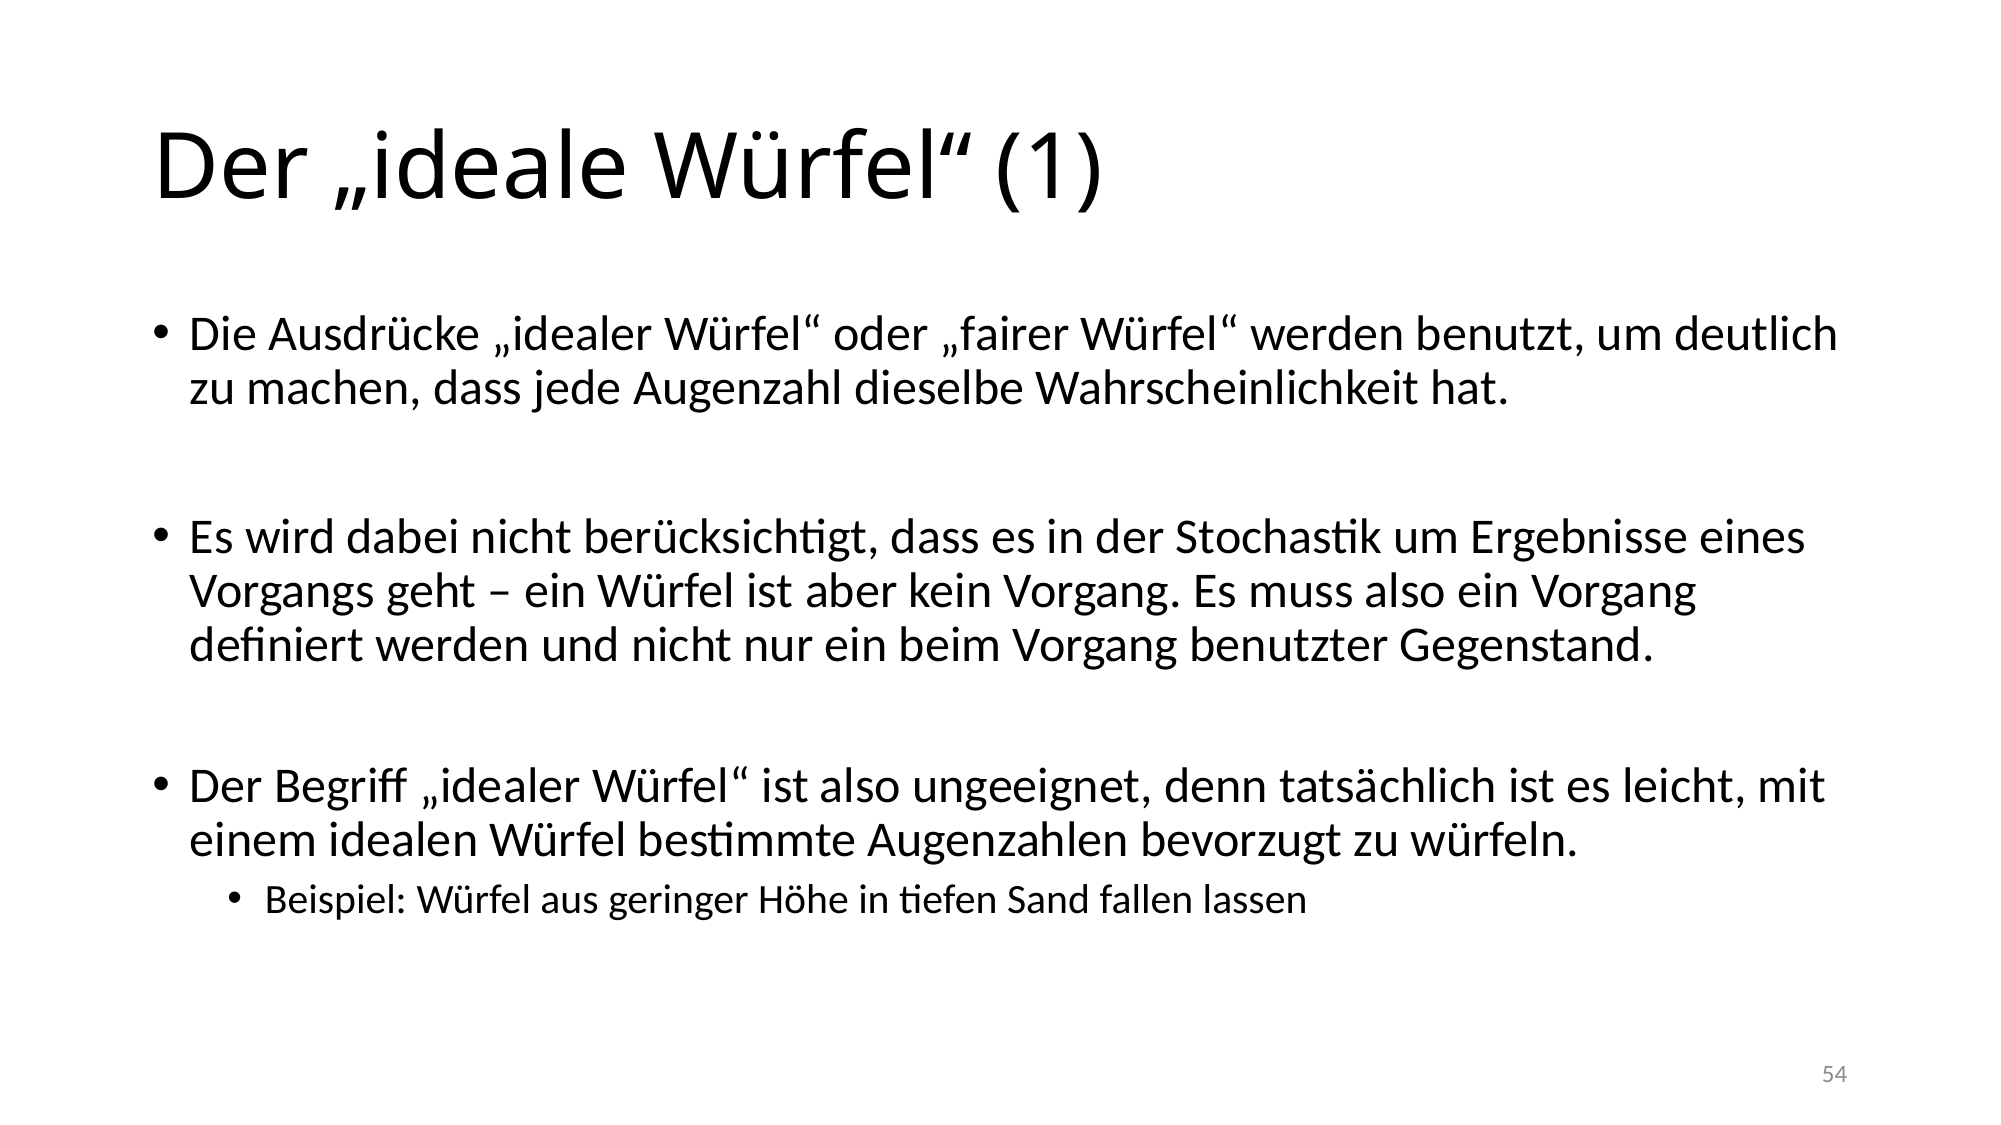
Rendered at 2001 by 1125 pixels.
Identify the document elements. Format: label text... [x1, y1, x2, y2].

title Der „ideale Würfel“ (1) [137, 59, 1882, 278]
slide_number 54 [1412, 1042, 1863, 1103]
list Die Ausdrücke „idealer Würfel“ oder „fairer Würfel“ werden benutzt, um deutlich zu machen, dass jede Augenzahl dieselbe Wahrscheinlichkeit hat. Es wird dabei nicht berücksichtigt, dass es in der Stochastik um Ergebnisse eines Vorgangs geht – ein Würfel ist aber kein Vorgang. Es muss also ein Vorgang definiert werden und nicht nur ein beim Vorgang benutzter Gegenstand. Der Begriff „idealer Würfel“ ist also ungeeignet, denn tatsächlich ist es leicht, mit einem idealen Würfel bestimmte Augenzahlen bevorzugt zu würfeln. Beispiel: Würfel aus geringer Höhe in tiefen Sand fallen lassen [137, 299, 1863, 1014]
